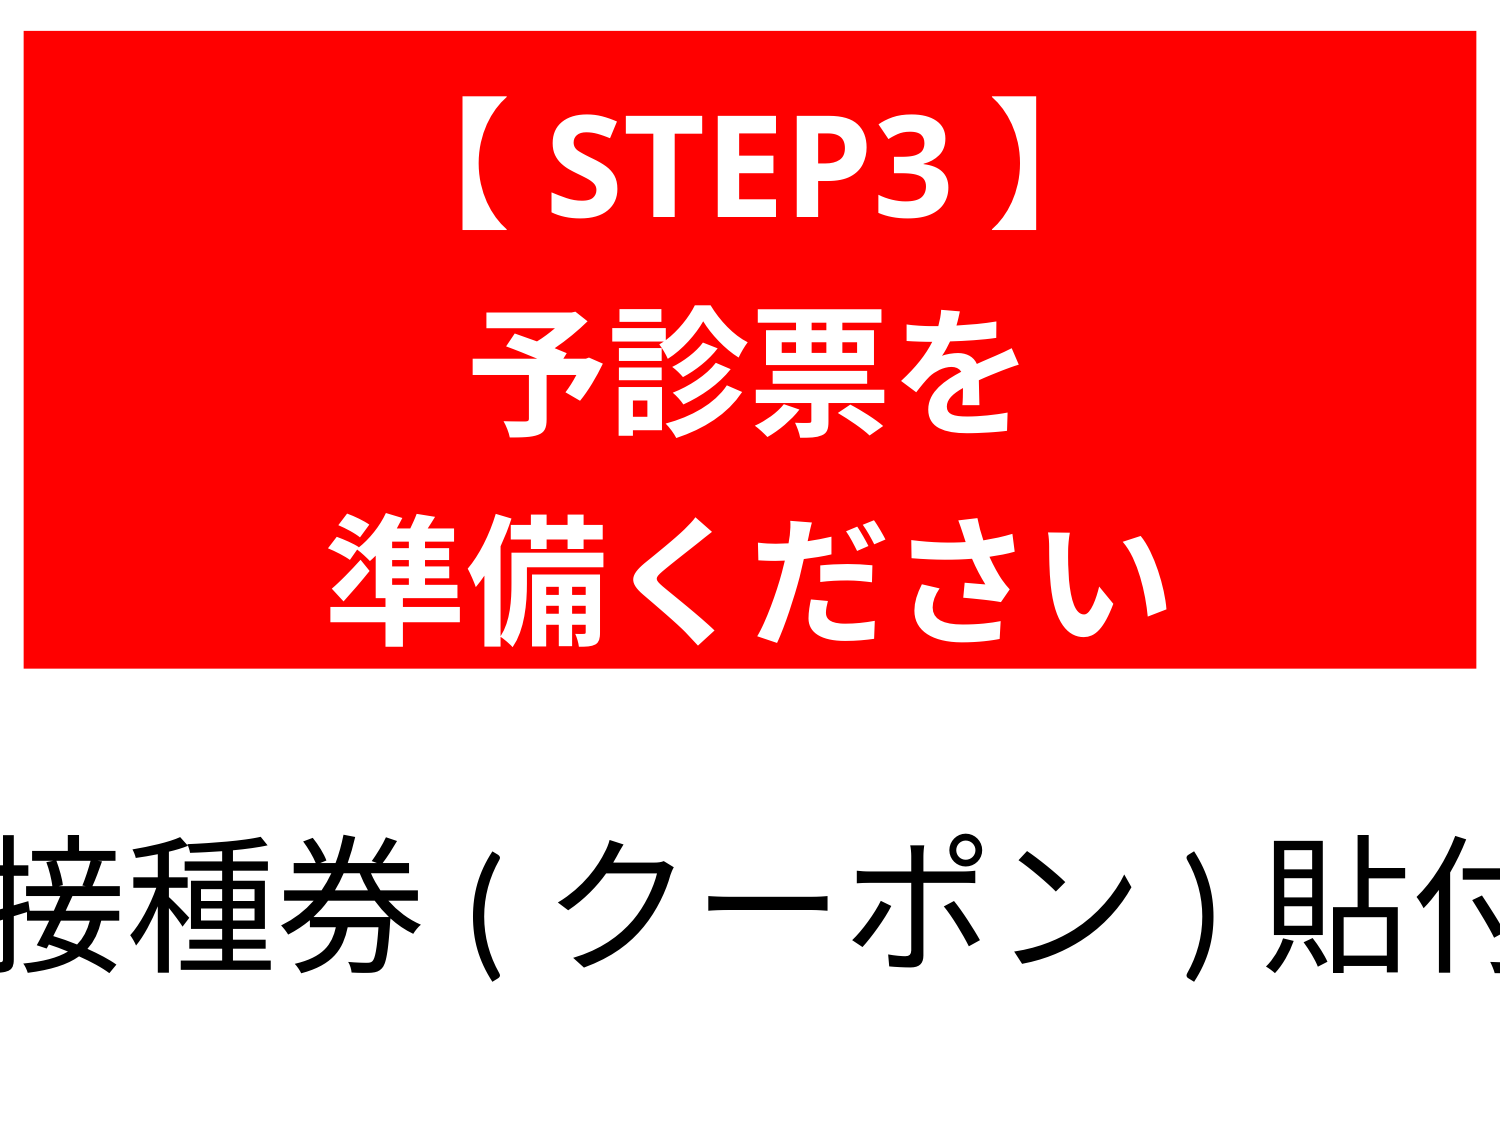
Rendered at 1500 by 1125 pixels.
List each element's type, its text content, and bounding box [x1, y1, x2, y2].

text_box 【STEP3】 予診票を 準備ください [21, 29, 1479, 671]
text_box ・接種券(クーポン)貼付 [0, 763, 1500, 999]
